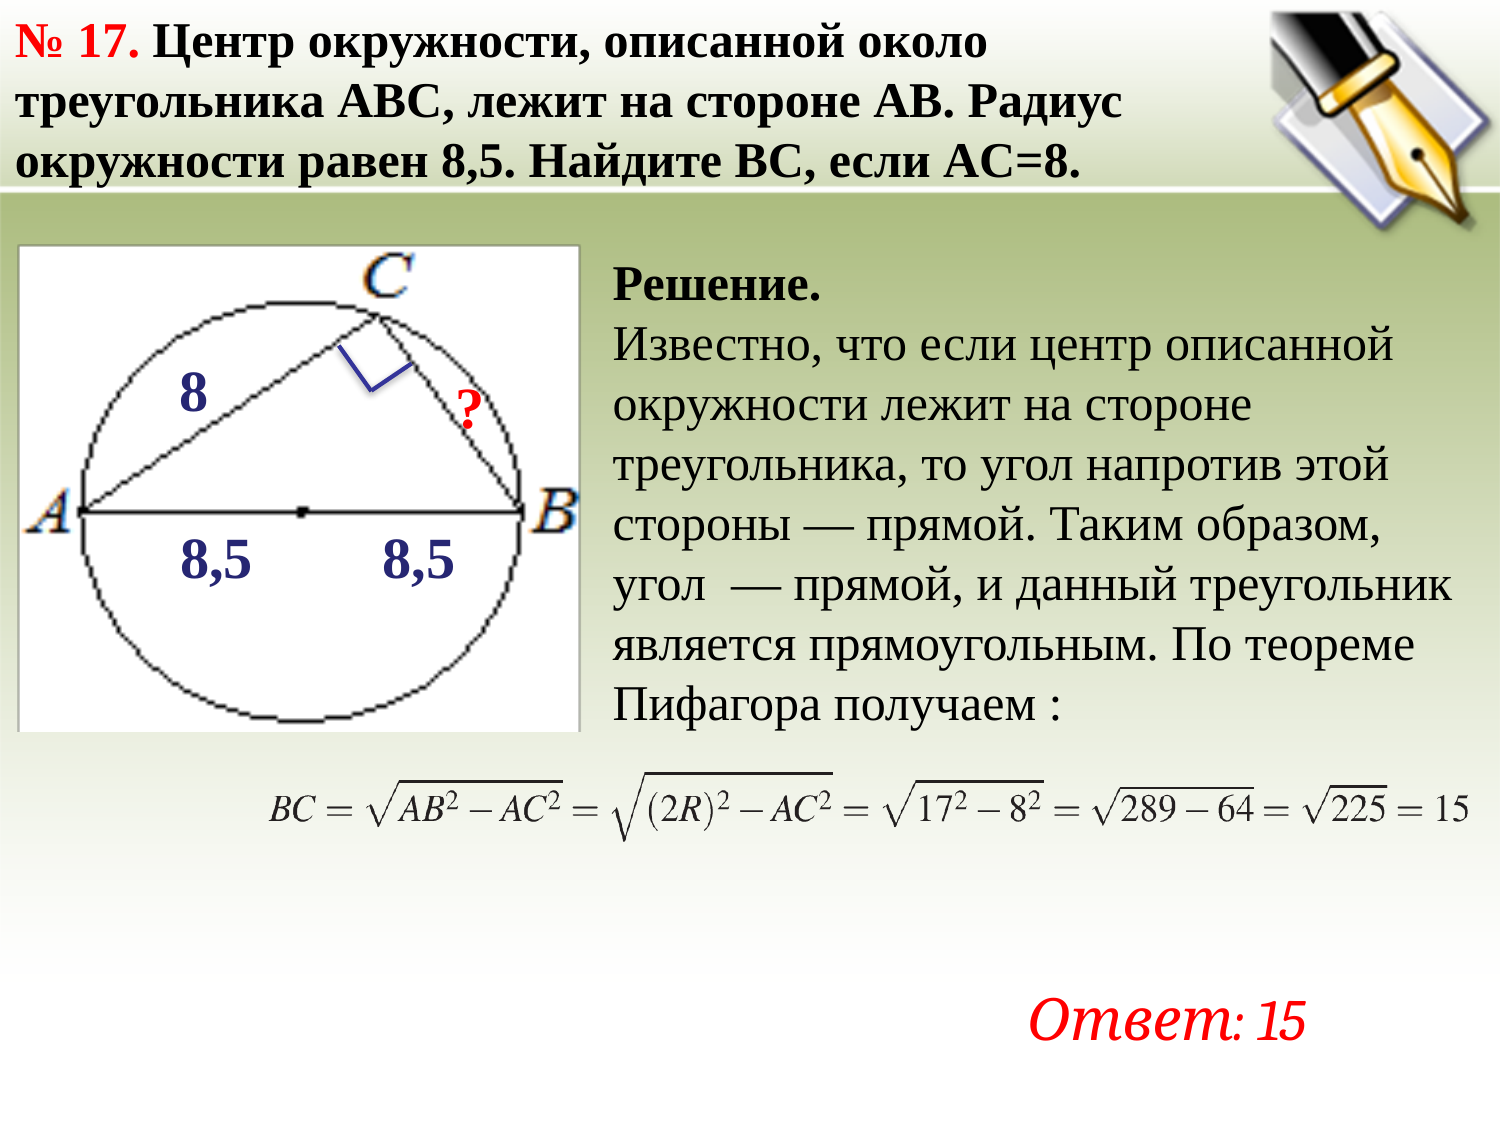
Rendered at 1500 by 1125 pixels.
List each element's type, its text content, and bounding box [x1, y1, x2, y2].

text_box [371, 363, 412, 391]
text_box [338, 345, 372, 392]
text_box Решение. Известно, что если центр описанной окружности лежит на стороне треугольника, то угол напротив этой стороны — прямой. Таким образом, угол — прямой, и данный треугольник является прямоугольным. По теореме Пифагора получаем : [597, 243, 1487, 739]
text_box № 17. Центр окружности, описанной около треугольника ABC, лежит на стороне AB. Радиус окружности равен 8,5. Найдите BC, если AC=8. [0, 0, 1348, 195]
picture [0, 0, 1500, 1125]
text_box Ответ: 15 [1012, 969, 1421, 1059]
